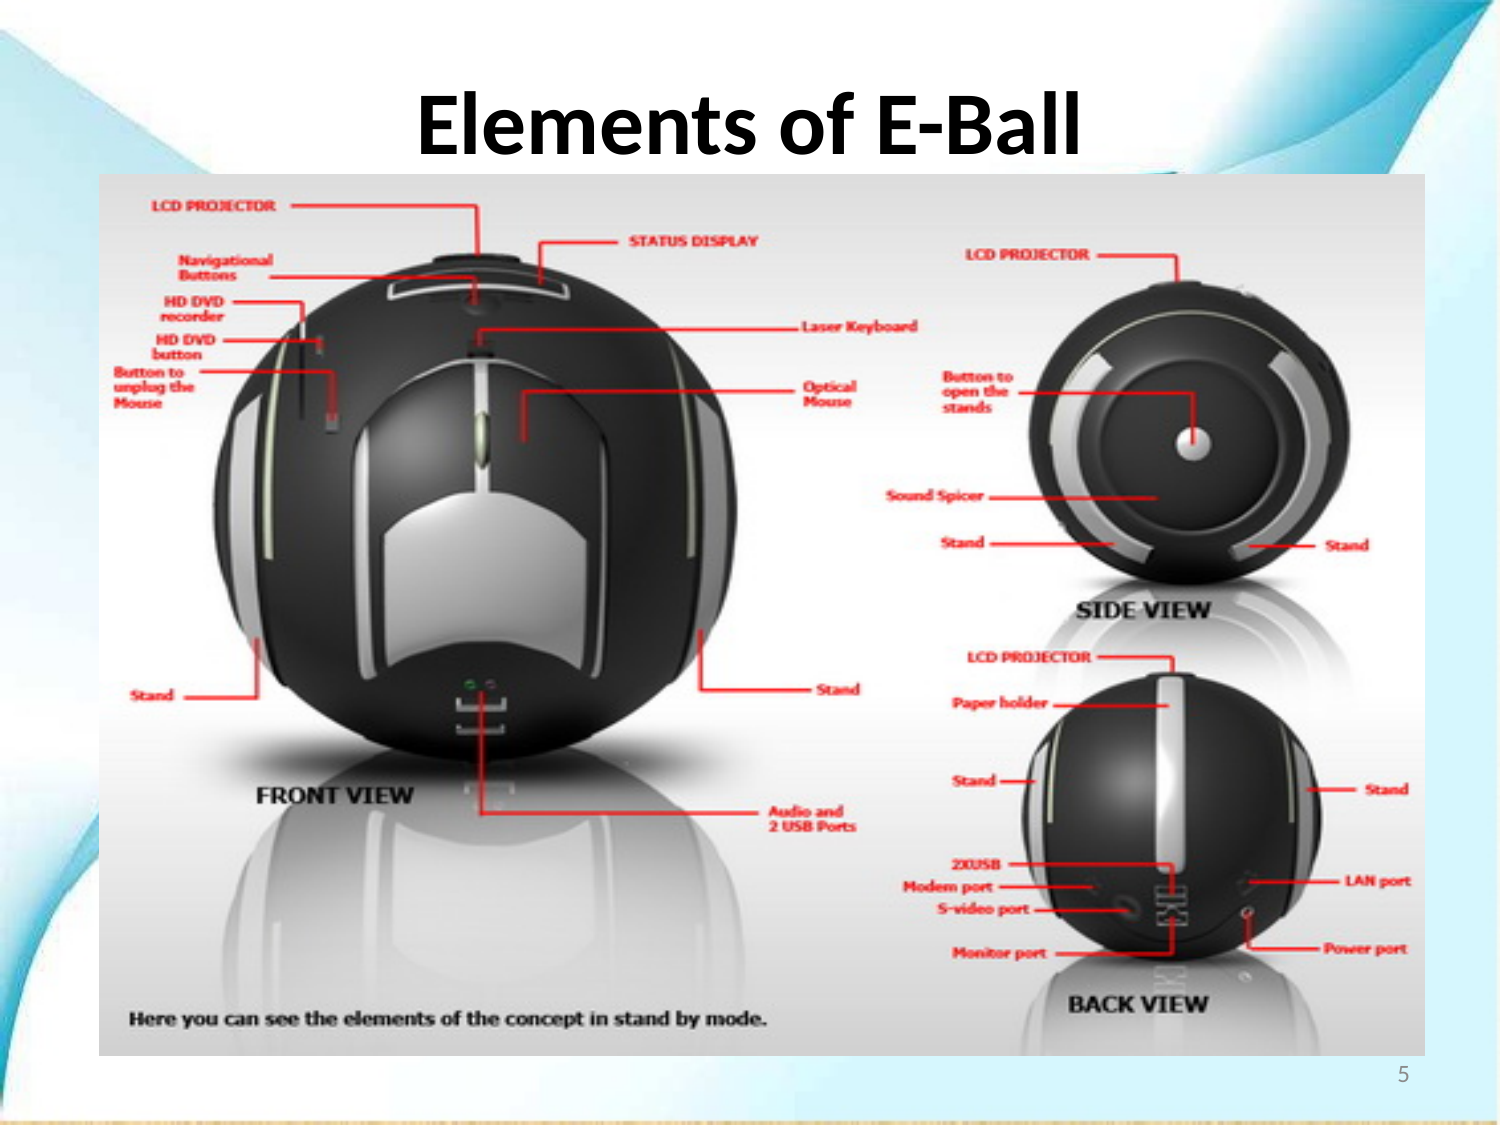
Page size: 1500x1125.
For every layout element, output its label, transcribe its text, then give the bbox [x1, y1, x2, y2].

title Elements of E-Ball [74, 62, 1426, 176]
slide_number 5 [1074, 1063, 1425, 1103]
picture [0, 0, 1500, 1125]
